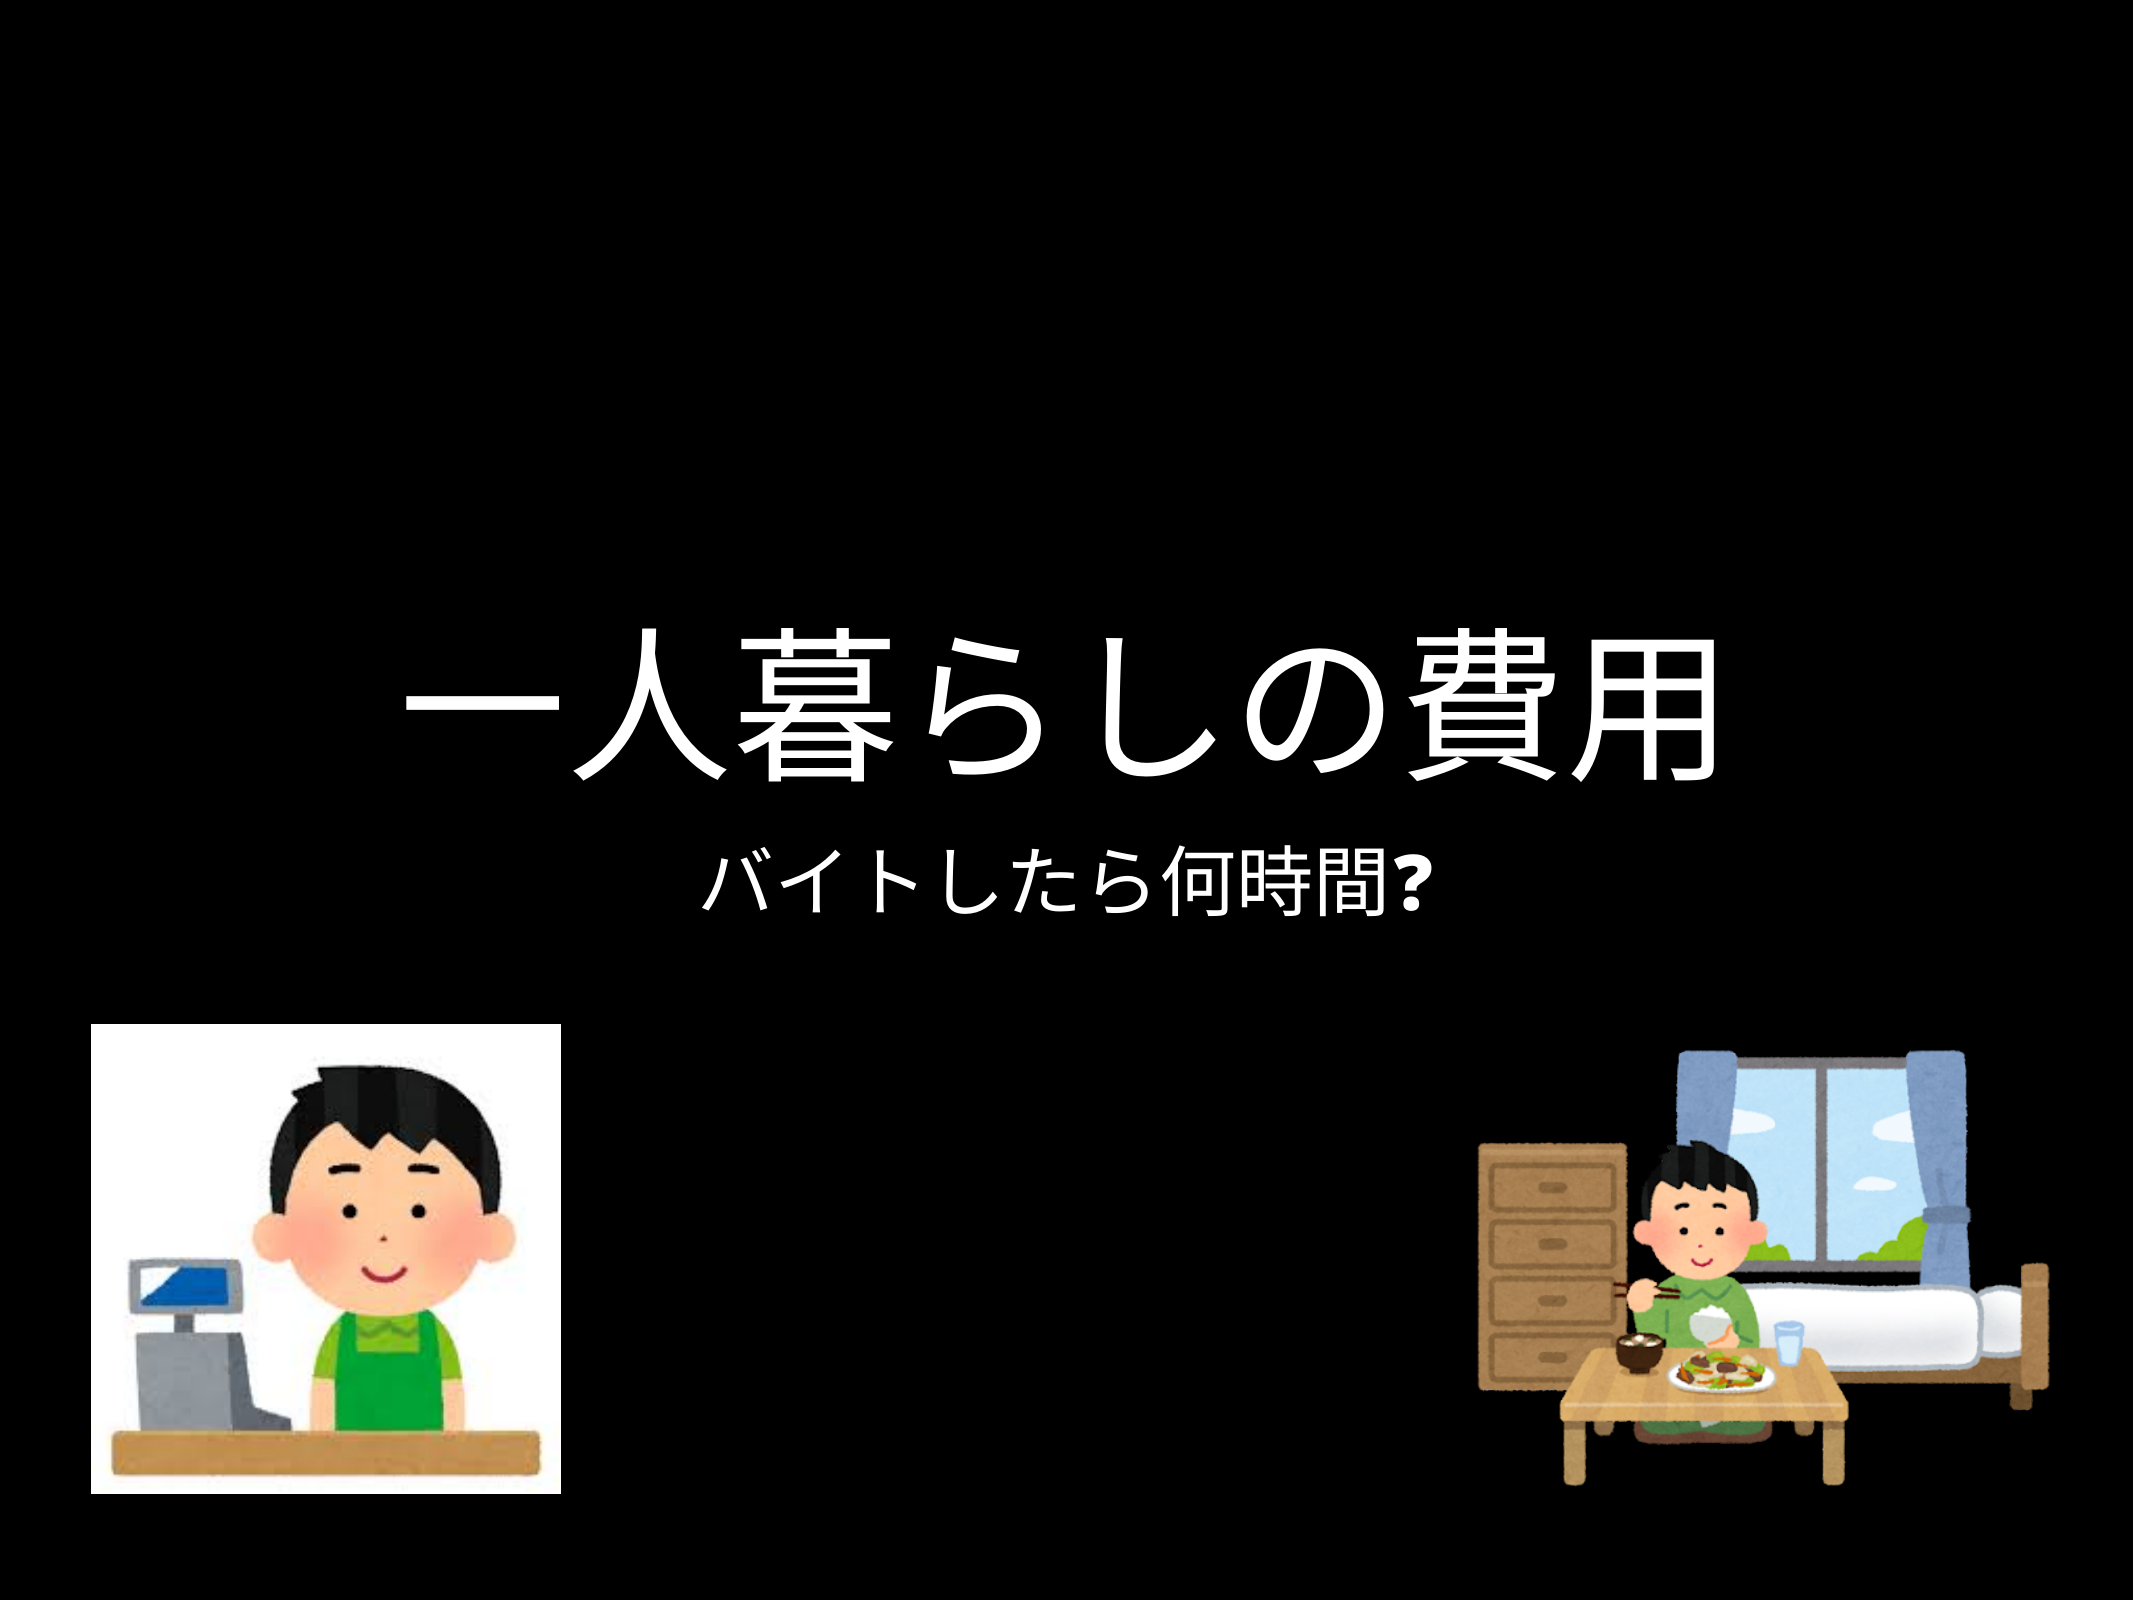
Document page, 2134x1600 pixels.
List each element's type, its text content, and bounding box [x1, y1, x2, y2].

title 一人暮らしの費用 [207, 268, 1926, 811]
picture [1467, 1008, 2062, 1515]
picture [91, 1024, 561, 1494]
subtitle バイトしたら何時間❓ [207, 824, 1926, 1011]
